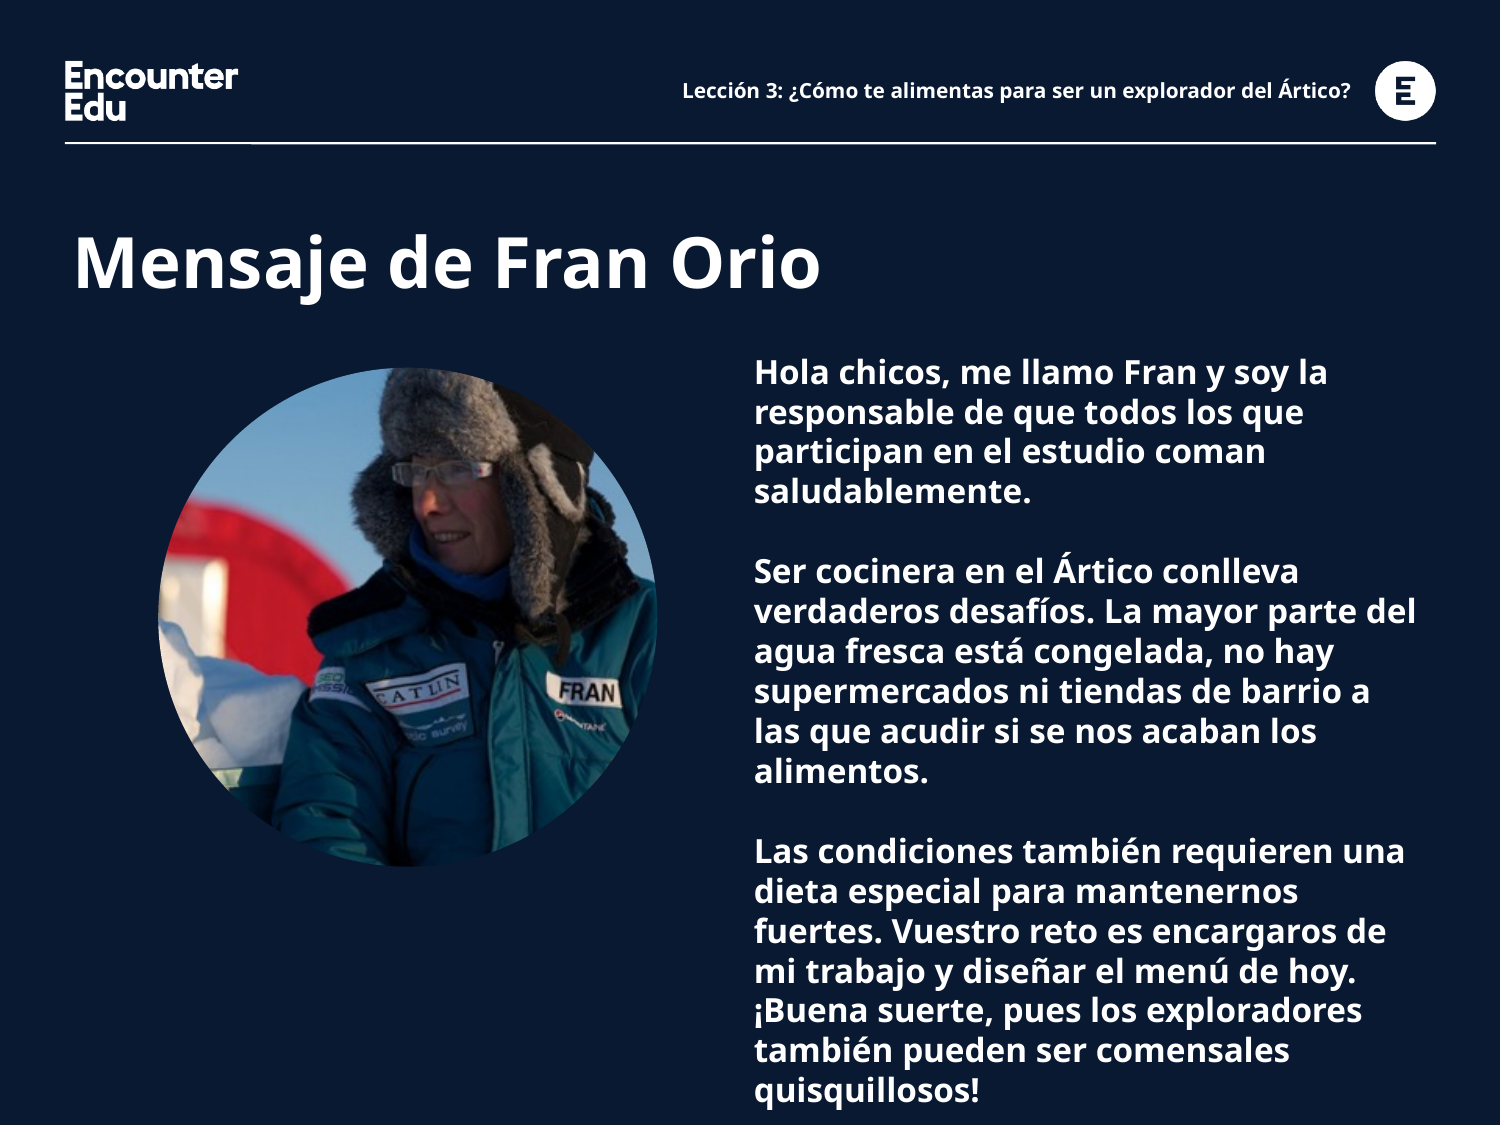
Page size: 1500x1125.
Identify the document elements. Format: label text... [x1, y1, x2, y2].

picture [1373, 59, 1437, 122]
picture [61, 59, 243, 122]
title Lección 3: ¿Cómo te alimentas para ser un explorador del Ártico? [656, 71, 1359, 113]
text_box Hola chicos, me llamo Fran y soy la responsable de que todos los que participan en el estudio coman saludablemente. Ser cocinera en el Ártico conlleva verdaderos desafíos. La mayor parte del agua fresca está congelada, no hay supermercados ni tiendas de barrio a las que acudir si se nos acaban los alimentos. Las condiciones también requieren una dieta especial para mantenernos fuertes. Vuestro reto es encargaros de mi trabajo y diseñar el menú de hoy. ¡Buena suerte, pues los exploradores también pueden ser comensales quisquillosos! [749, 347, 1427, 1114]
text_box Mensaje de Fran Orio [65, 163, 1416, 368]
text_box [158, 367, 658, 867]
